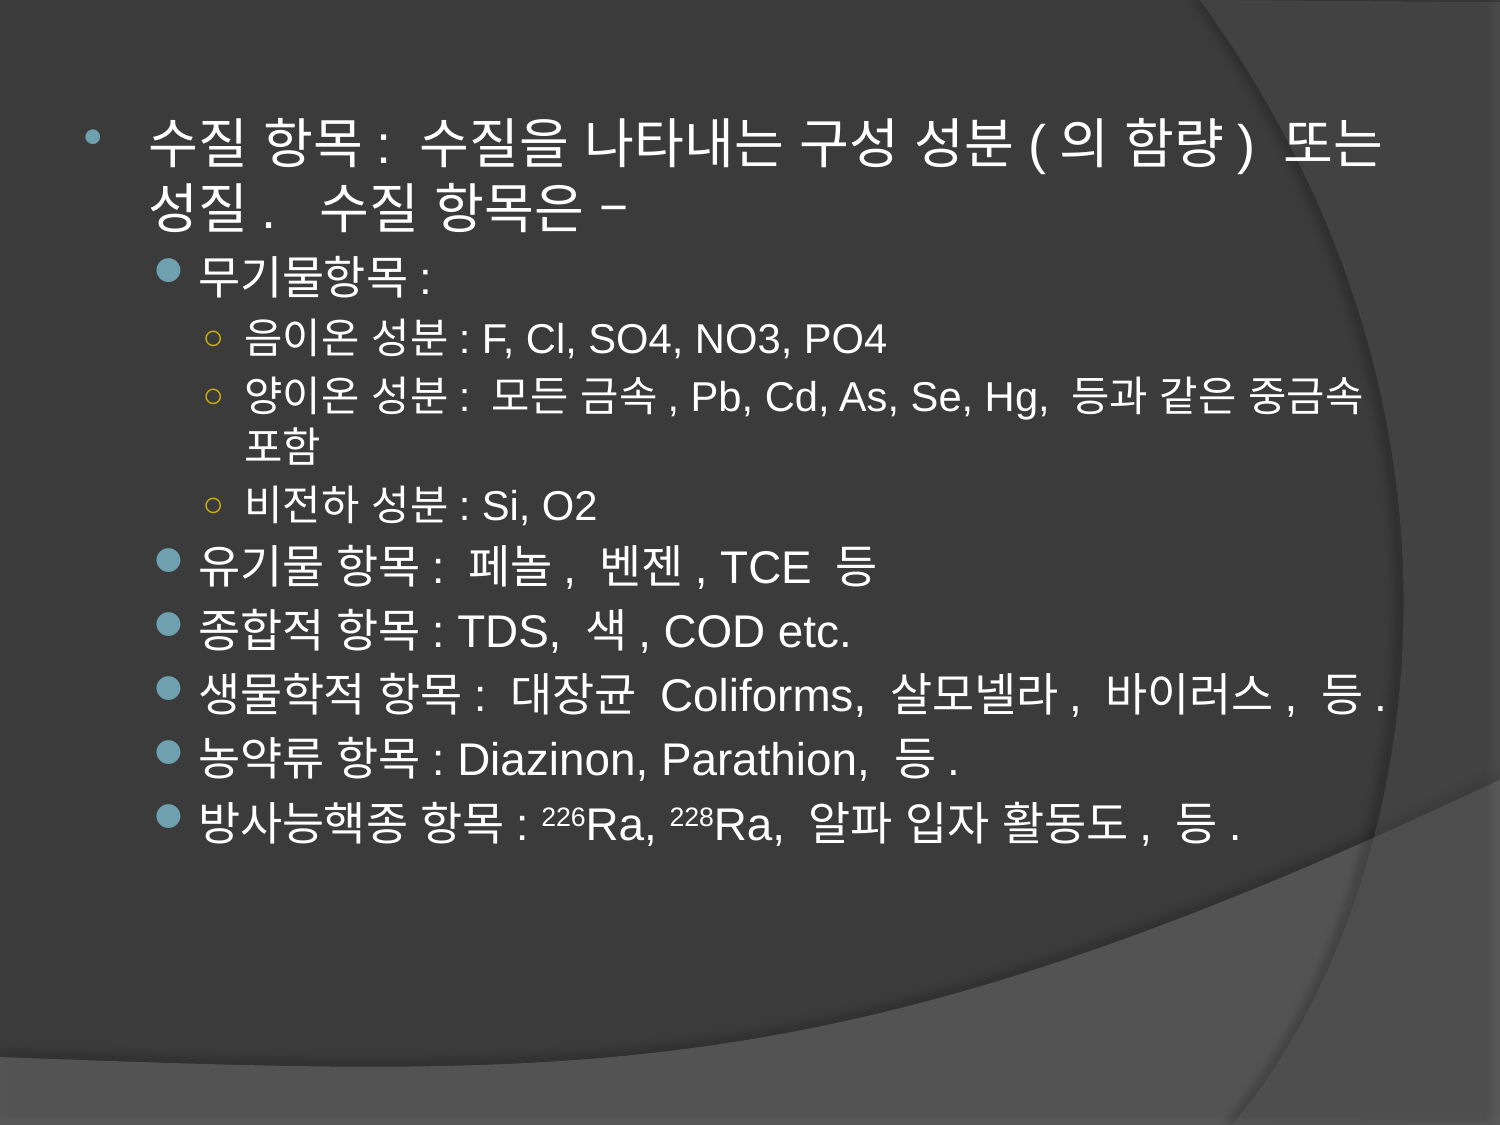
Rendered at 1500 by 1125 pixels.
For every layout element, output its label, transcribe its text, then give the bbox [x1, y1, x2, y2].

list 수질 항목: 수질을 나타내는 구성 성분(의 함량) 또는 성질. 수질 항목은 – 무기물항목: 음이온 성분: F, Cl, SO4, NO3, PO4 양이온 성분: 모든 금속, Pb, Cd, As, Se, Hg, 등과 같은 중금속 포함 비전하 성분: Si, O2 유기물 항목: 페놀, 벤젠, TCE 등 종합적 항목: TDS, 색, COD etc. 생물학적 항목: 대장균 Coliforms, 살모넬라, 바이러스, 등. 농약류 항목: Diazinon, Parathion, 등. 방사능핵종 항목: 226Ra, 228Ra, 알파 입자 활동도, 등. [64, 101, 1412, 1047]
